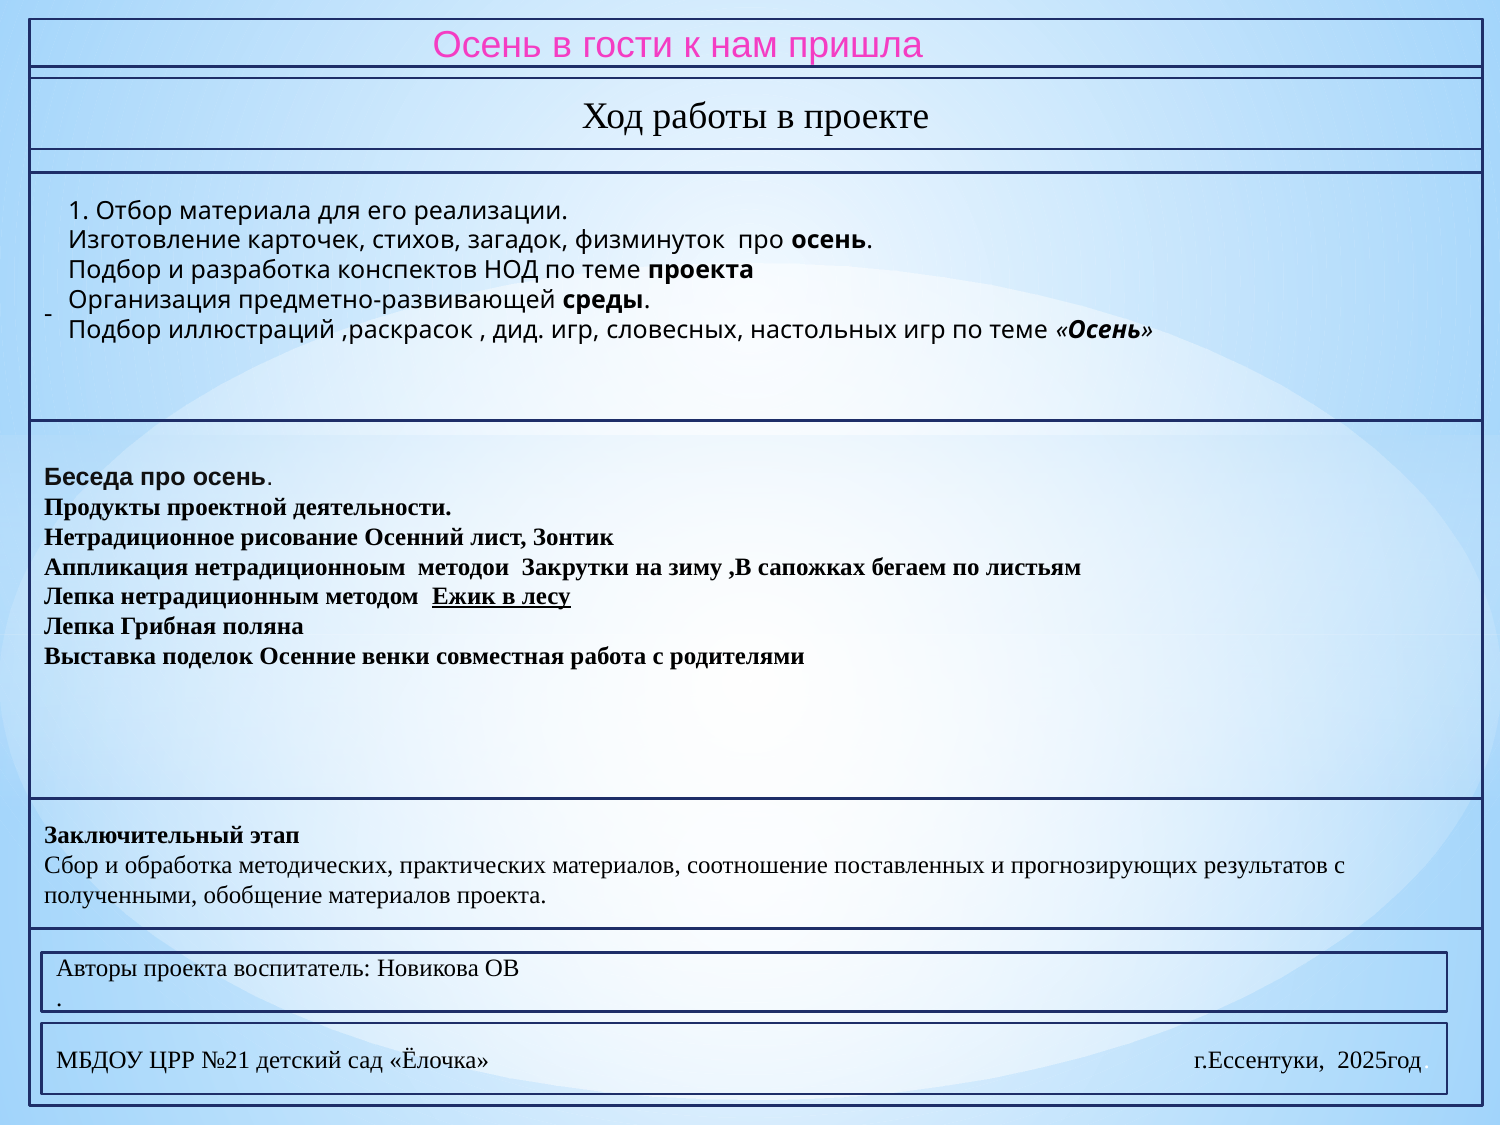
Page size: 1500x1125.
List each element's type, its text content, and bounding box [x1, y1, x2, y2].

text_box Беседа про осень. Продукты проектной деятельности. Нетрадиционное рисование Осенний лист, Зонтик Аппликация нетрадиционноым методои Закрутки на зиму ,В сапожках бегаем по листьям Лепка нетрадиционным методом Ежик в лесу Лепка Грибная поляна Выставка поделок Осенние венки совместная работа с родителями [28, 419, 1484, 797]
text_box [28, 150, 1484, 171]
text_box 1. Отбор материала для его реализации. Изготовление карточек, стихов, загадок, физминуток про осень. Подбор и разработка конспектов НОД по теме проекта Организация предметно-развивающей среды. Подбор иллюстраций ,раскрасок , дид. игр, словесных, настольных игр по теме «Осень» [53, 186, 1409, 382]
text_box Заключительный этап Сбор и обработка методических, практических материалов, соотношение поставленных и прогнозирующих результатов с полученными, обобщение материалов проекта. [28, 797, 1484, 930]
text_box - [28, 171, 1484, 419]
text_box МБДОУ ЦРР №21 детский сад «Ёлочка» г.Ессентуки, 2025год. [40, 1022, 1448, 1095]
text_box Авторы проекта воспитатель: Новикова ОВ . [40, 951, 1448, 1013]
text_box Ход работы в проекте [28, 77, 1484, 150]
text_box [28, 68, 1484, 77]
text_box Осень в гости к нам пришла [28, 18, 1484, 68]
text_box [28, 930, 1484, 1107]
